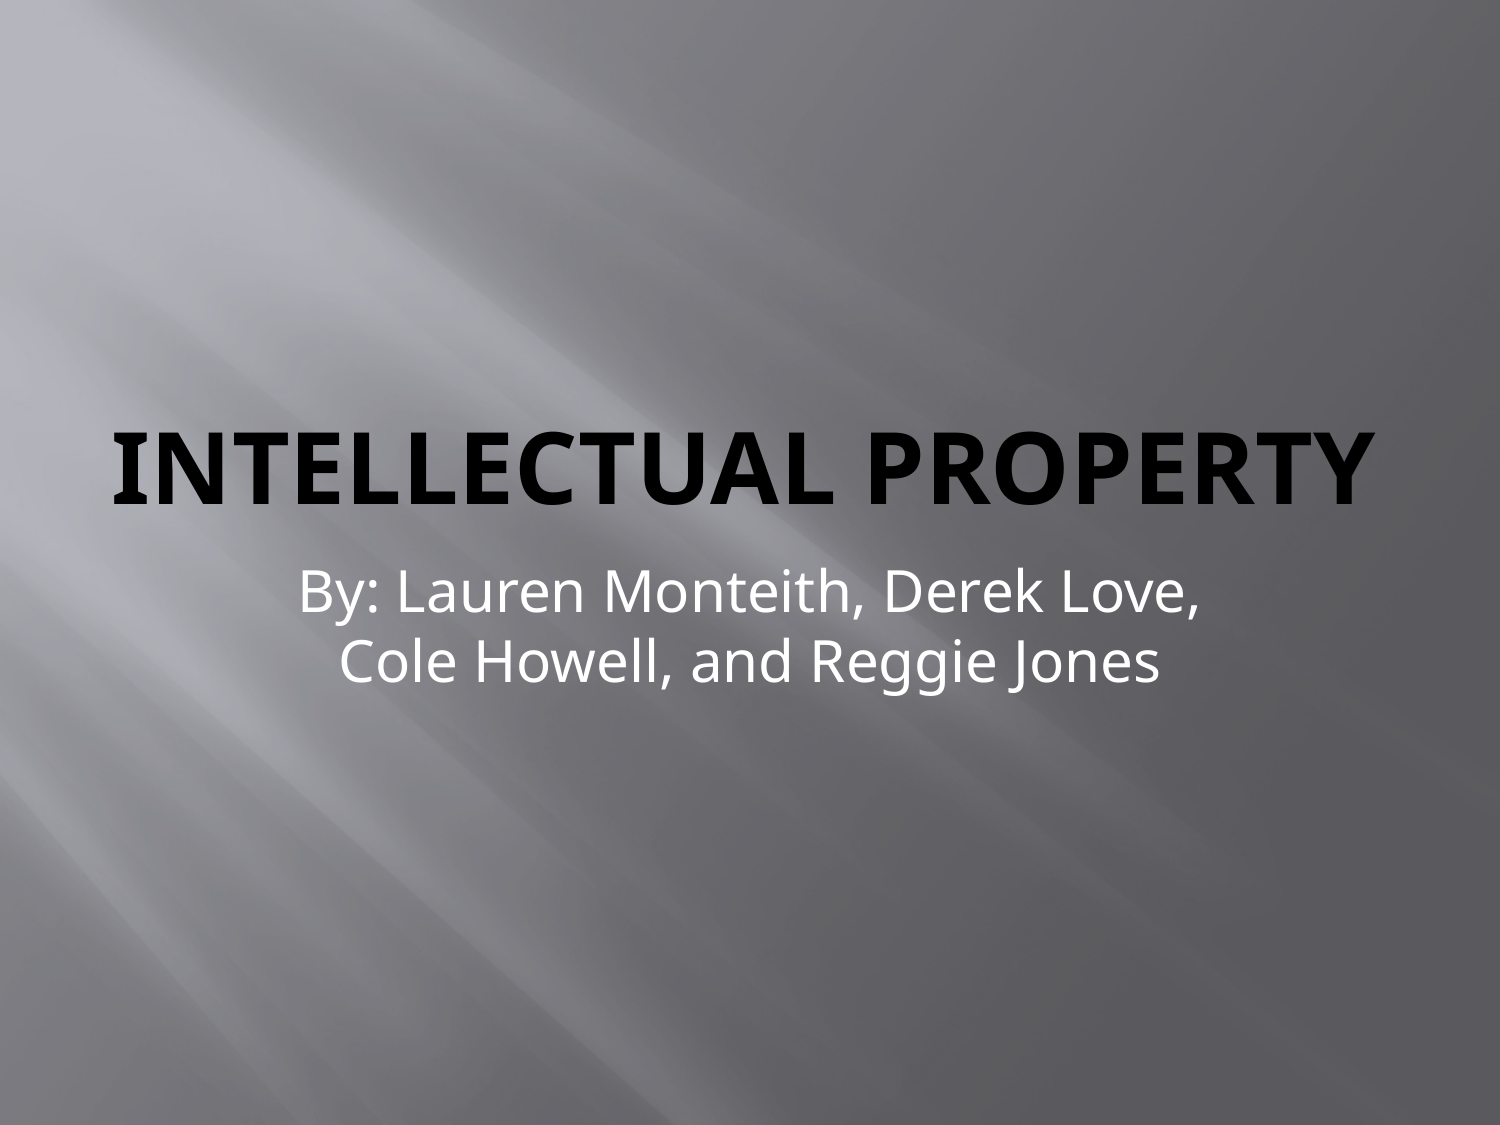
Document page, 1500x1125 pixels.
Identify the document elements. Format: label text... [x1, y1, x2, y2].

title Intellectual Property [69, 224, 1420, 525]
subtitle By: Lauren Monteith, Derek Love, Cole Howell, and Reggie Jones [225, 546, 1275, 834]
